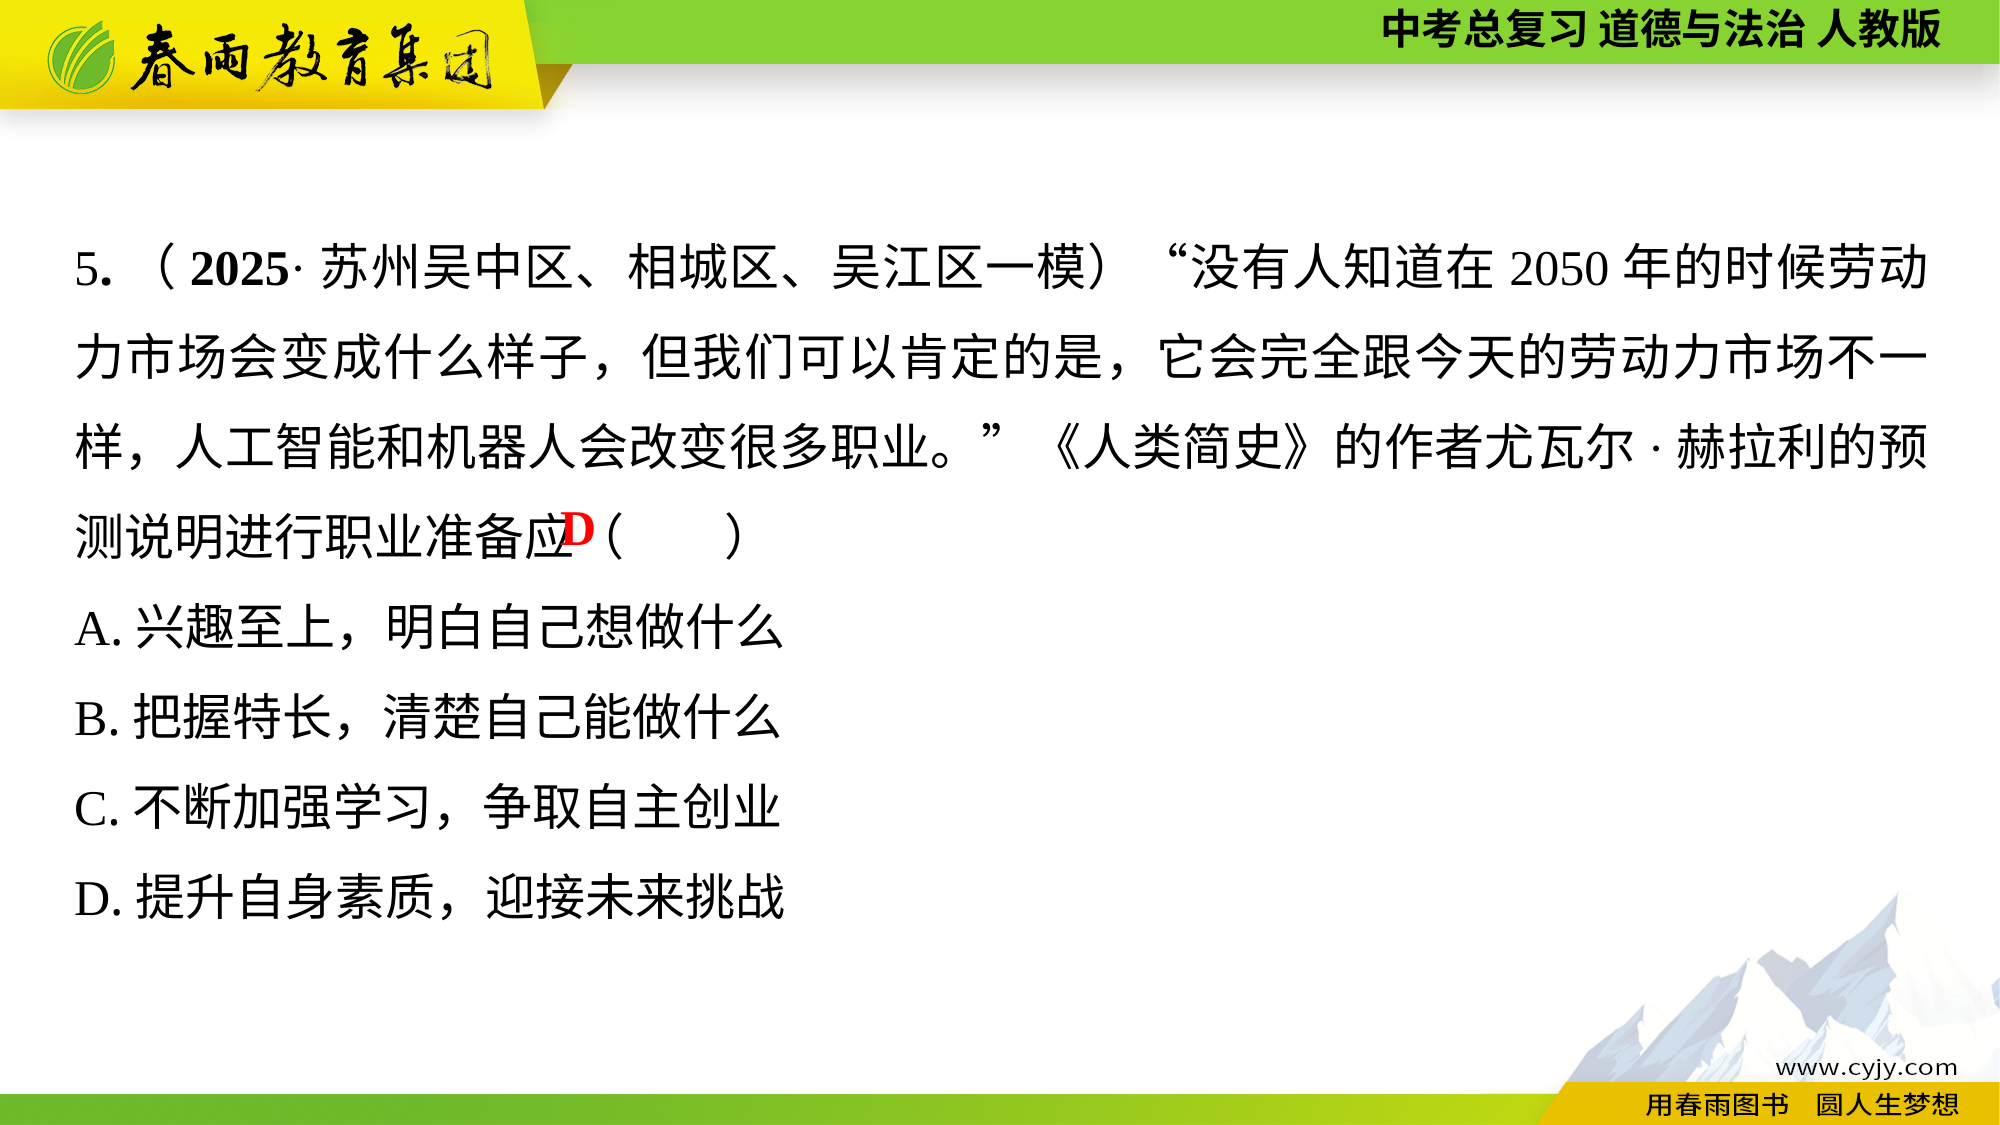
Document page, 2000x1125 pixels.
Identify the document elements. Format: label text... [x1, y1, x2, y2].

list 5.（2025·苏州吴中区、相城区、吴江区一模）“没有人知道在2050年的时候劳动力市场会变成什么样子，但我们可以肯定的是，它会完全跟今天的劳动力市场不一样，人工智能和机器人会改变很多职业。”《人类简史》的作者尤瓦尔·赫拉利的预测说明进行职业准备应（ ） A.兴趣至上，明白自己想做什么 B.把握特长，清楚自己能做什么 C.不断加强学习，争取自主创业 D.提升自身素质，迎接未来挑战 [59, 198, 1944, 929]
picture [0, 0, 2000, 1125]
text_box D [545, 487, 612, 563]
